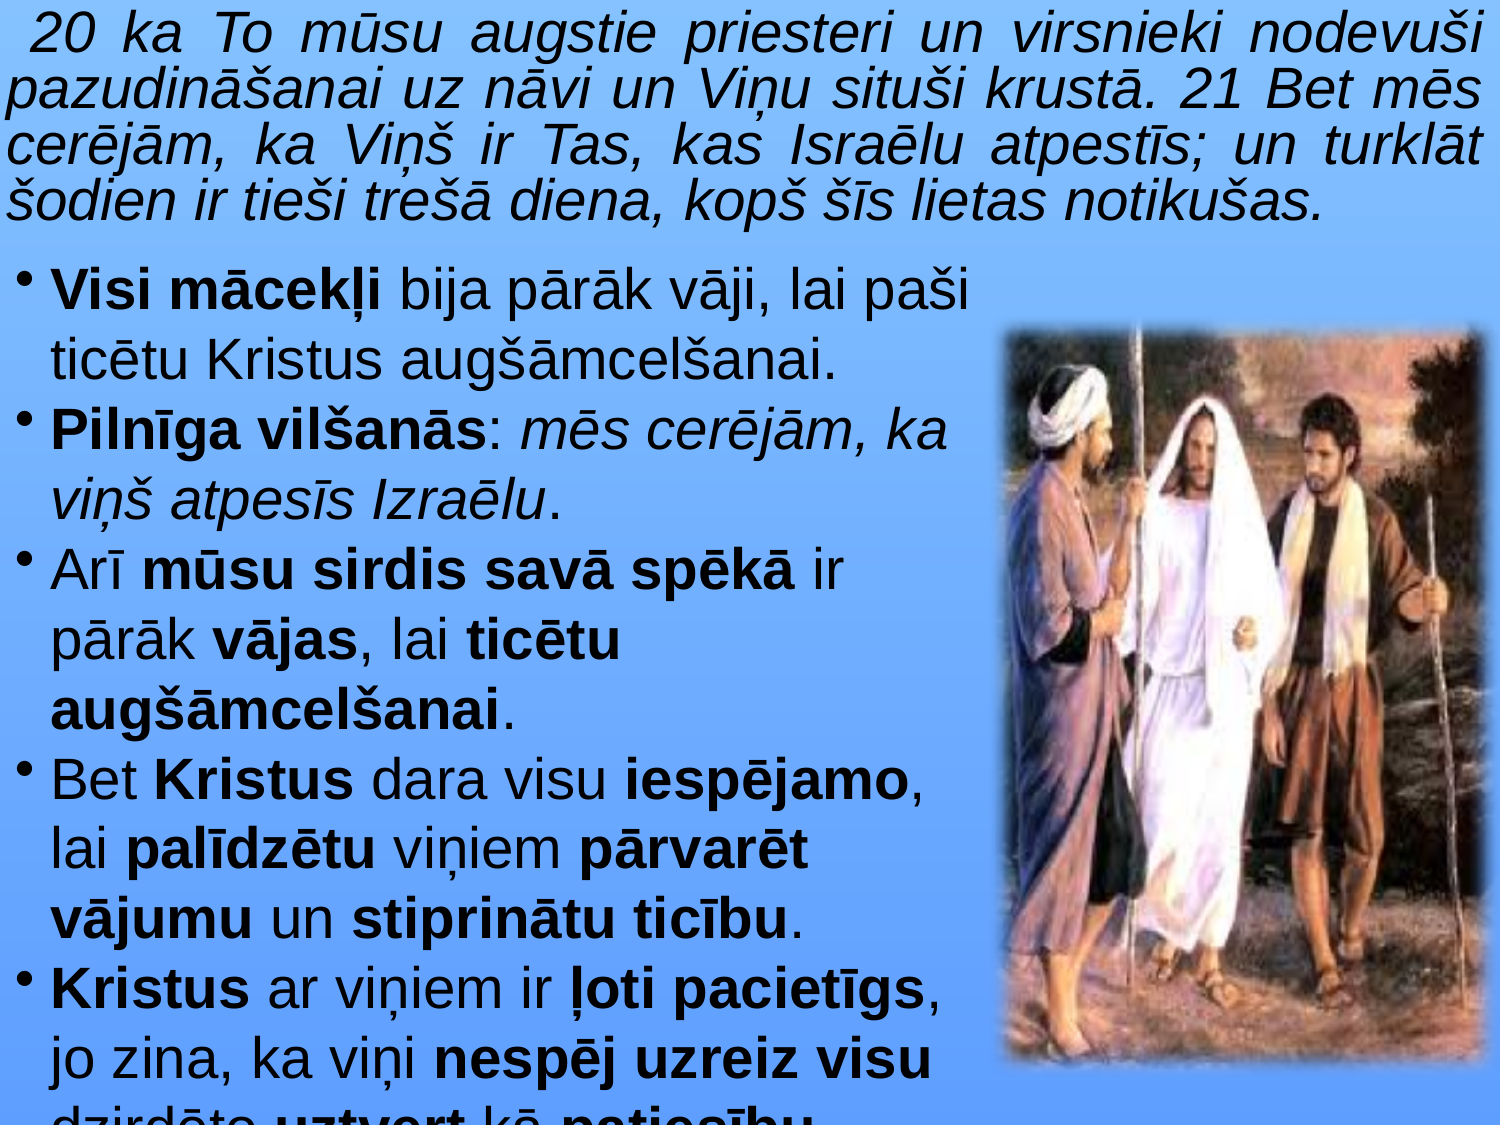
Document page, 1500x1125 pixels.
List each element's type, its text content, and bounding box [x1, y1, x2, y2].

list 20 ka To mūsu augstie priesteri un virsnieki nodevuši pazudināšanai uz nāvi un Viņu situši krustā. 21 Bet mēs cerējām, ka Viņš ir Tas, kas Israēlu atpestīs; un turklāt šodien ir tieši trešā diena, kopš šīs lietas notikušas. [0, 0, 1500, 198]
text_box Visi mācekļi bija pārāk vāji, lai paši ticētu Kristus augšāmcelšanai. Pilnīga vilšanās: mēs cerējām, ka viņš atpesīs Izraēlu. Arī mūsu sirdis savā spēkā ir pārāk vājas, lai ticētu augšāmcelšanai. Bet Kristus dara visu iespējamo, lai palīdzētu viņiem pārvarēt vājumu un stiprinātu ticību. Kristus ar viņiem ir ļoti pacietīgs, jo zina, ka viņi nespēj uzreiz visu dzirdēto uztvert kā patiesību. [0, 243, 1010, 1125]
picture [987, 314, 1500, 1078]
